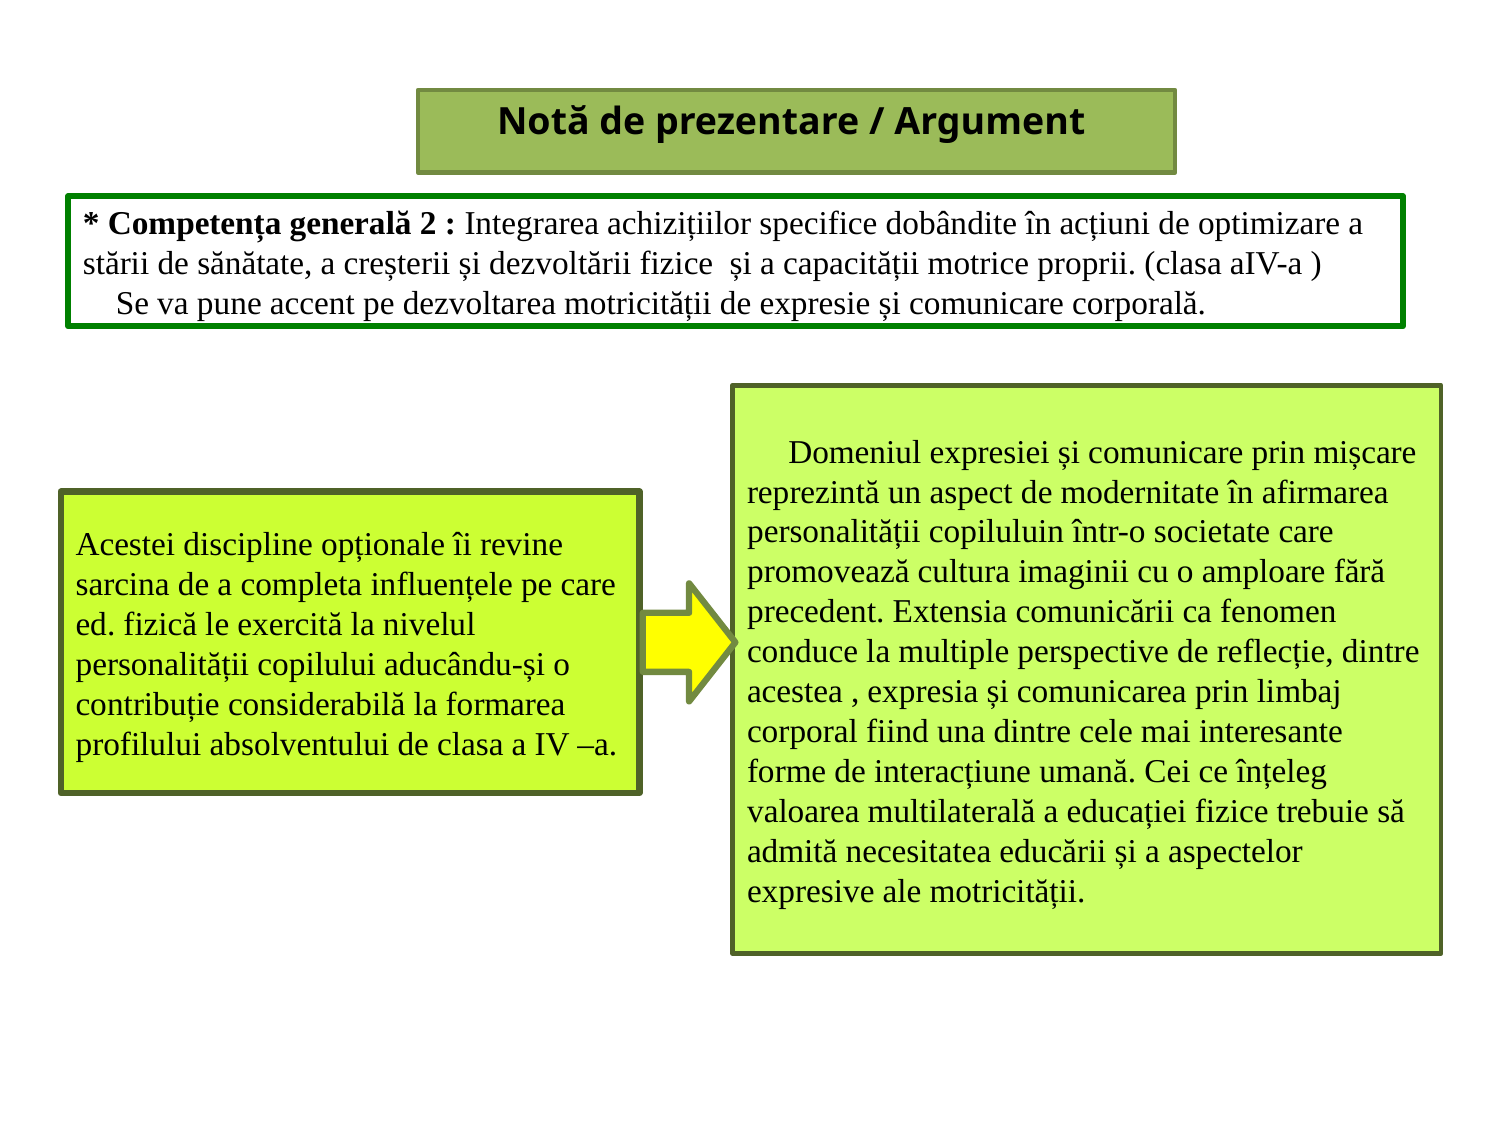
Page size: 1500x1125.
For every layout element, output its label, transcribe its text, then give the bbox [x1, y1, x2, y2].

text_box [640, 581, 738, 704]
text_box Acestei discipline opționale îi revine sarcina de a completa influențele pe care ed. fizică le exercită la nivelul personalității copilului aducându-și o contribuție considerabilă la formarea profilului absolventului de clasa a IV –a. [59, 489, 642, 795]
text_box * Competența generală 2 : Integrarea achizițiilor specifice dobândite în acțiuni de optimizare a stării de sănătate, a creșterii și dezvoltării fizice și a capacității motrice proprii. (clasa aIV-a ) Se va pune accent pe dezvoltarea motricității de expresie și comunicare corporală. [66, 194, 1405, 328]
text_box Notă de prezentare / Argument [416, 88, 1177, 175]
text_box Domeniul expresiei și comunicare prin mișcare reprezintă un aspect de modernitate în afirmarea personalității copiluluin într-o societate care promovează cultura imaginii cu o amploare fără precedent. Extensia comunicării ca fenomen conduce la multiple perspective de reflecție, dintre acestea , expresia și comunicarea prin limbaj corporal fiind una dintre cele mai interesante forme de interacțiune umană. Cei ce înțeleg valoarea multilaterală a educației fizice trebuie să admită necesitatea educării și a aspectelor expresive ale motricității. [730, 383, 1443, 956]
